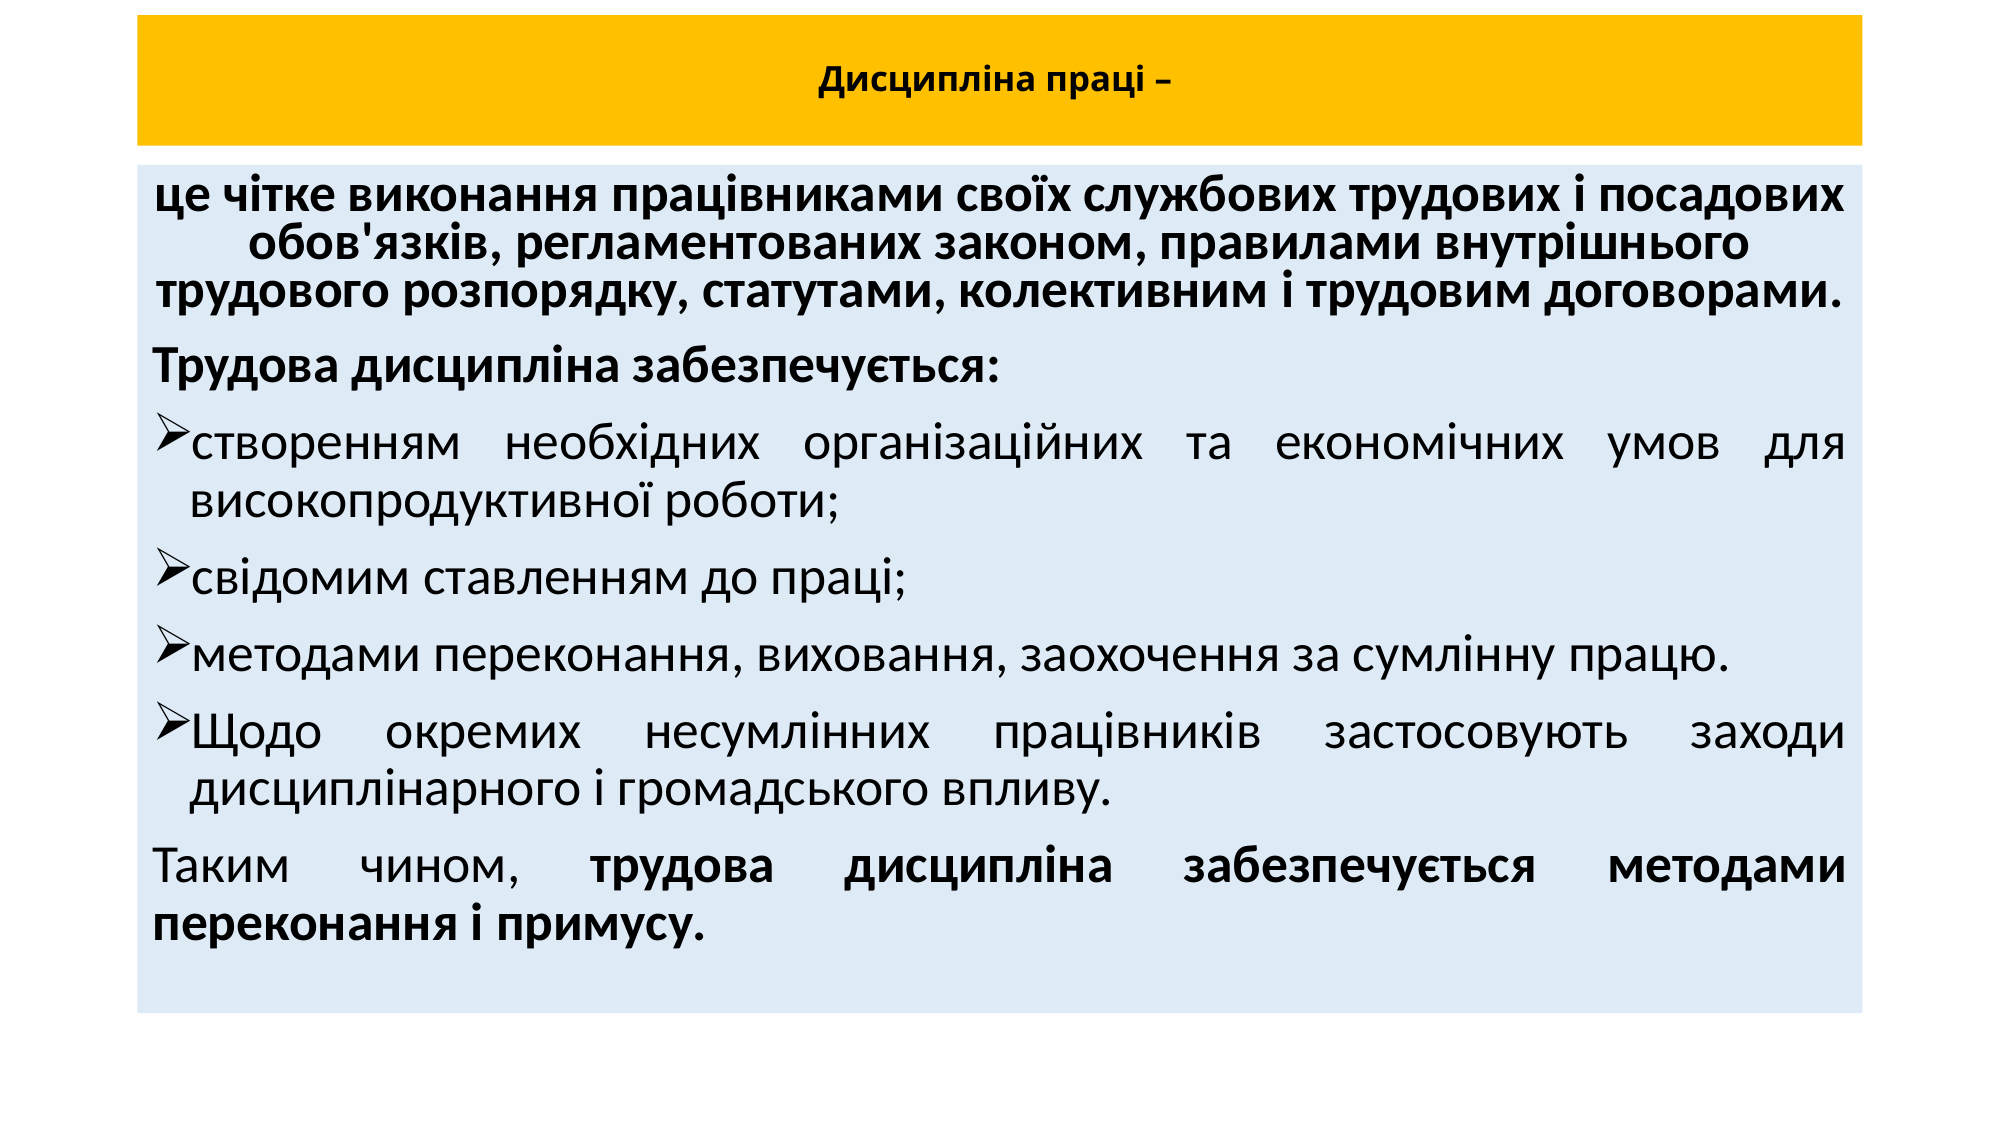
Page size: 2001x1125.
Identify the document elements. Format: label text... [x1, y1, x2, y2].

title Дисципліна праці – [137, 15, 1863, 146]
list це чітке виконання працівниками своїх службових трудових і посадових обов'язків, регламентованих законом, правилами внутрішнього трудового розпорядку, статутами, колективним і трудовим договорами. Трудова дисципліна забезпечується: створенням необхідних організаційних та економічних умов для високопродуктивної роботи; свідомим ставленням до праці; методами переконання, виховання, заохочення за сумлінну працю. Щодо окремих несумлінних працівників застосовують заходи дисциплінарного і громадського впливу. Таким чином, трудова дисципліна забезпечується методами переконання і примусу. [137, 164, 1863, 1014]
